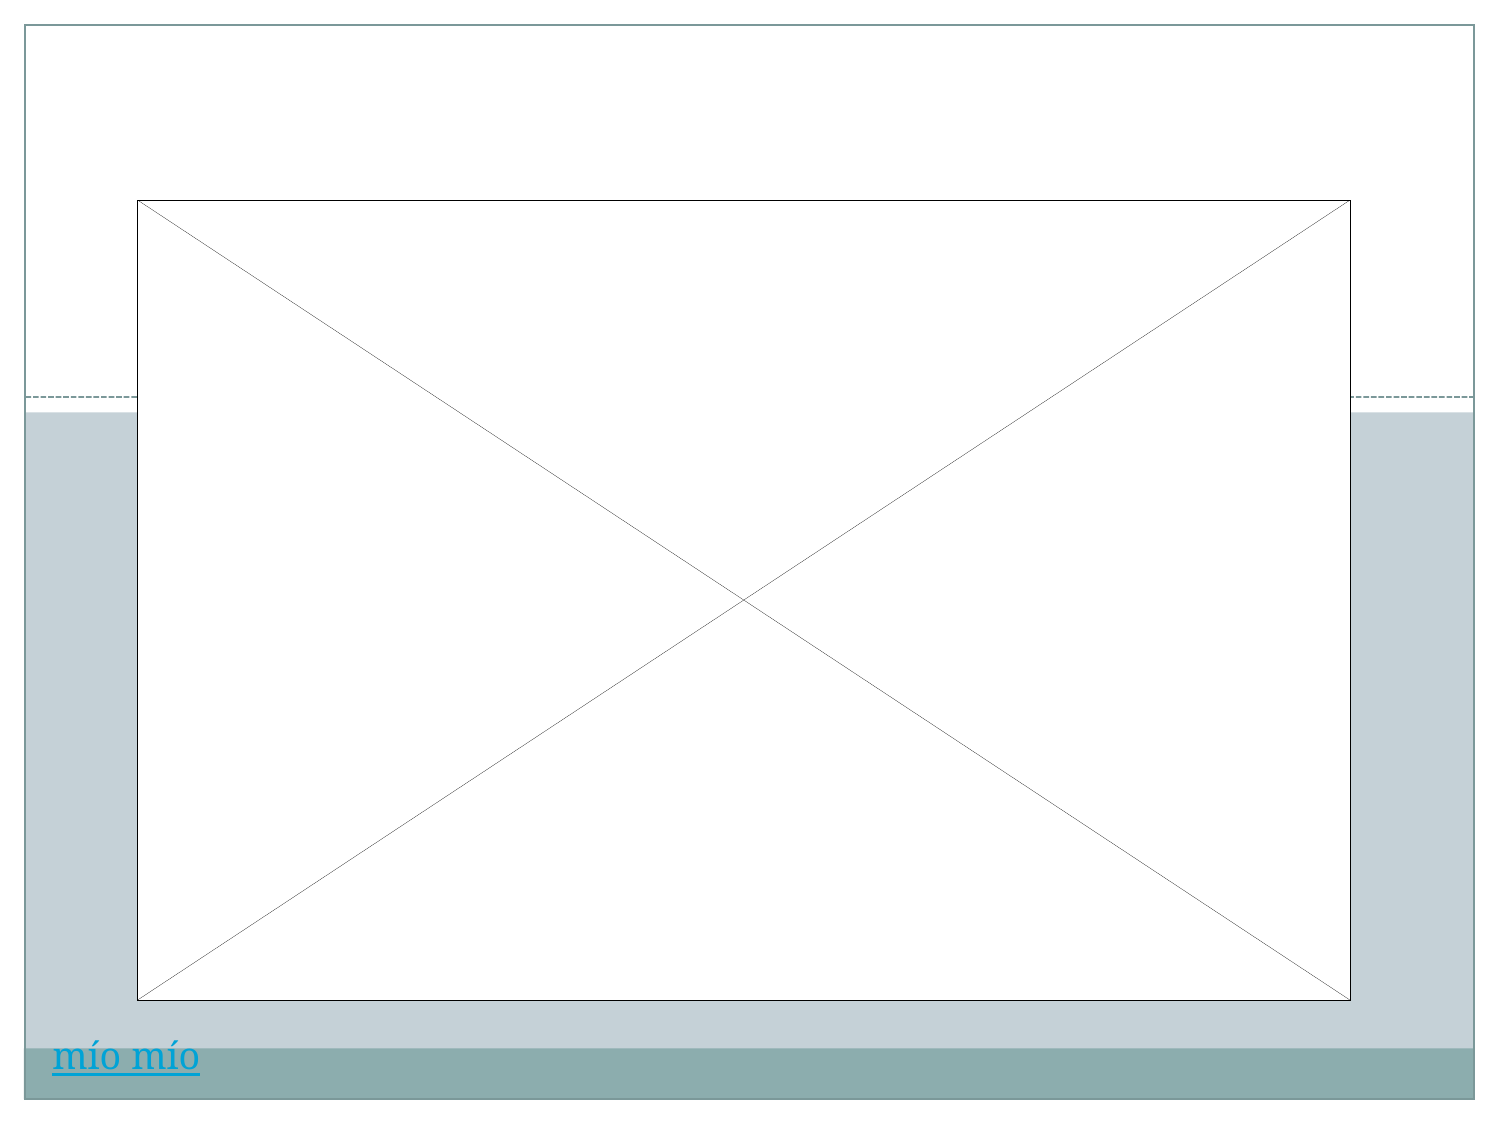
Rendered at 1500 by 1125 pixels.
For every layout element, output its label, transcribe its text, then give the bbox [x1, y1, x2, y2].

text_box mío mío [37, 1024, 225, 1091]
